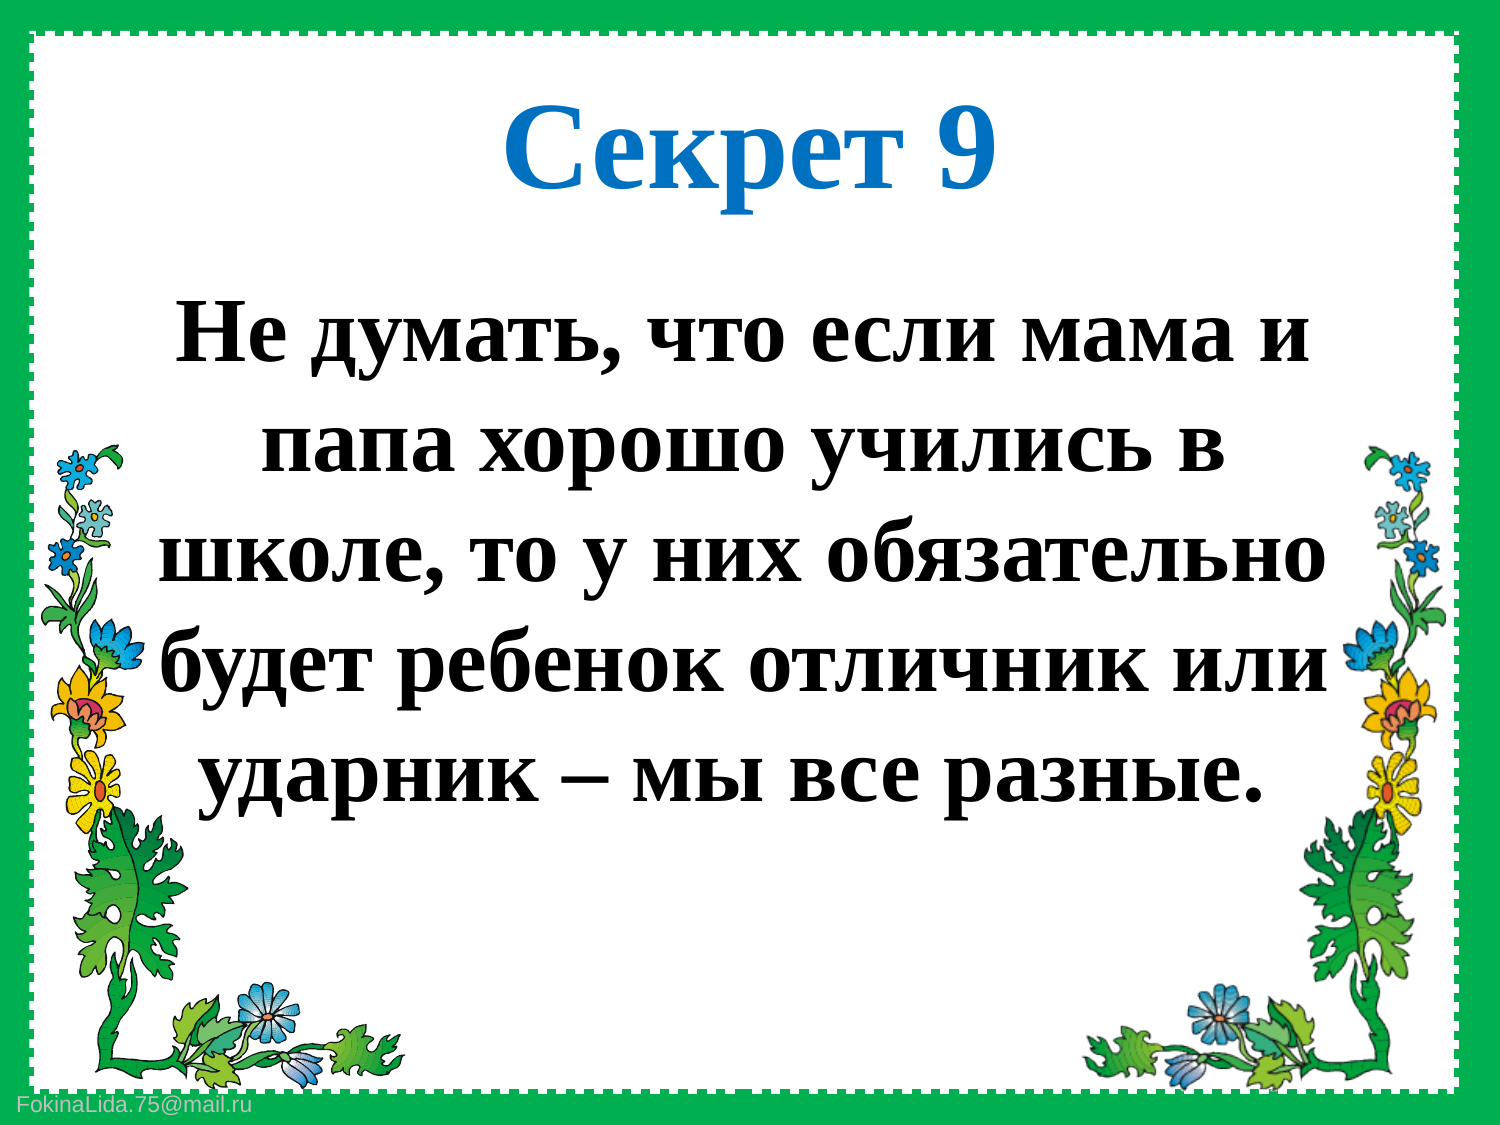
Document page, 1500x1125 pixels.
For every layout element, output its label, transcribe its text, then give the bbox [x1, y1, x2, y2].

title Секрет 9 [75, 45, 1425, 233]
picture [1080, 444, 1448, 1093]
list Не думать, что если мама и папа хорошо учились в школе, то у них обязательно будет ребенок отличник или ударник – мы все разные. [135, 262, 1353, 1005]
